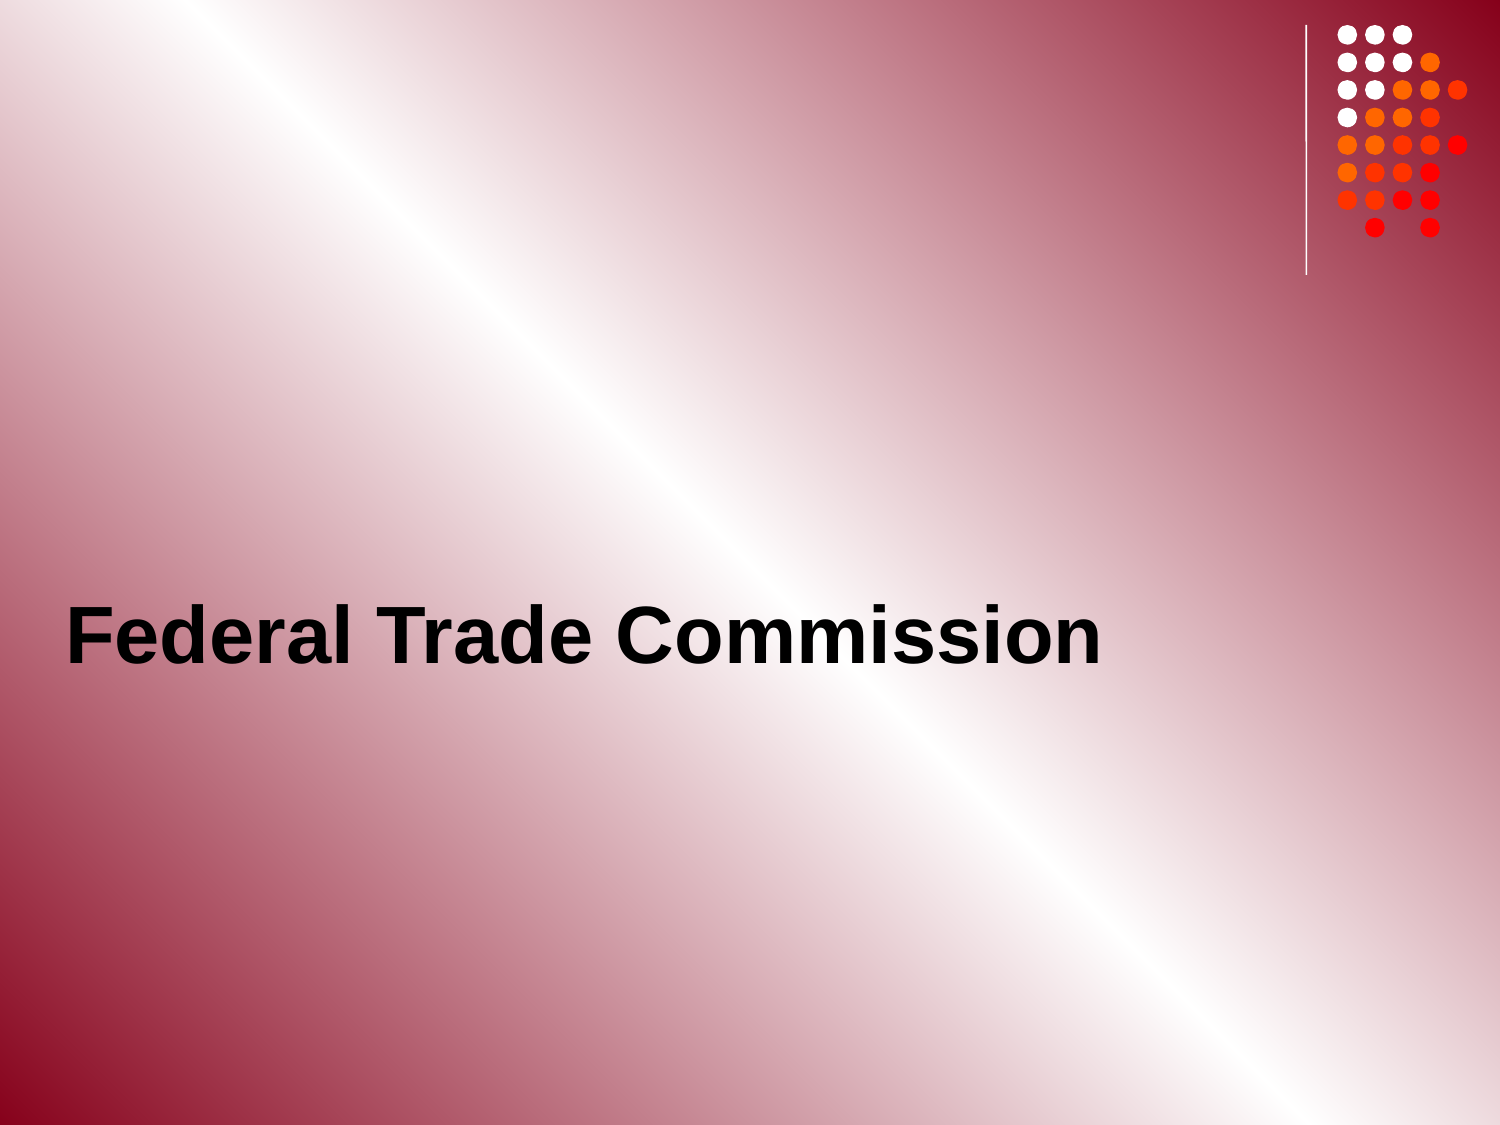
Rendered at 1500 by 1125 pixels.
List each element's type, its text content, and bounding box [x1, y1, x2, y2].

title Federal Trade Commission [50, 474, 1288, 688]
